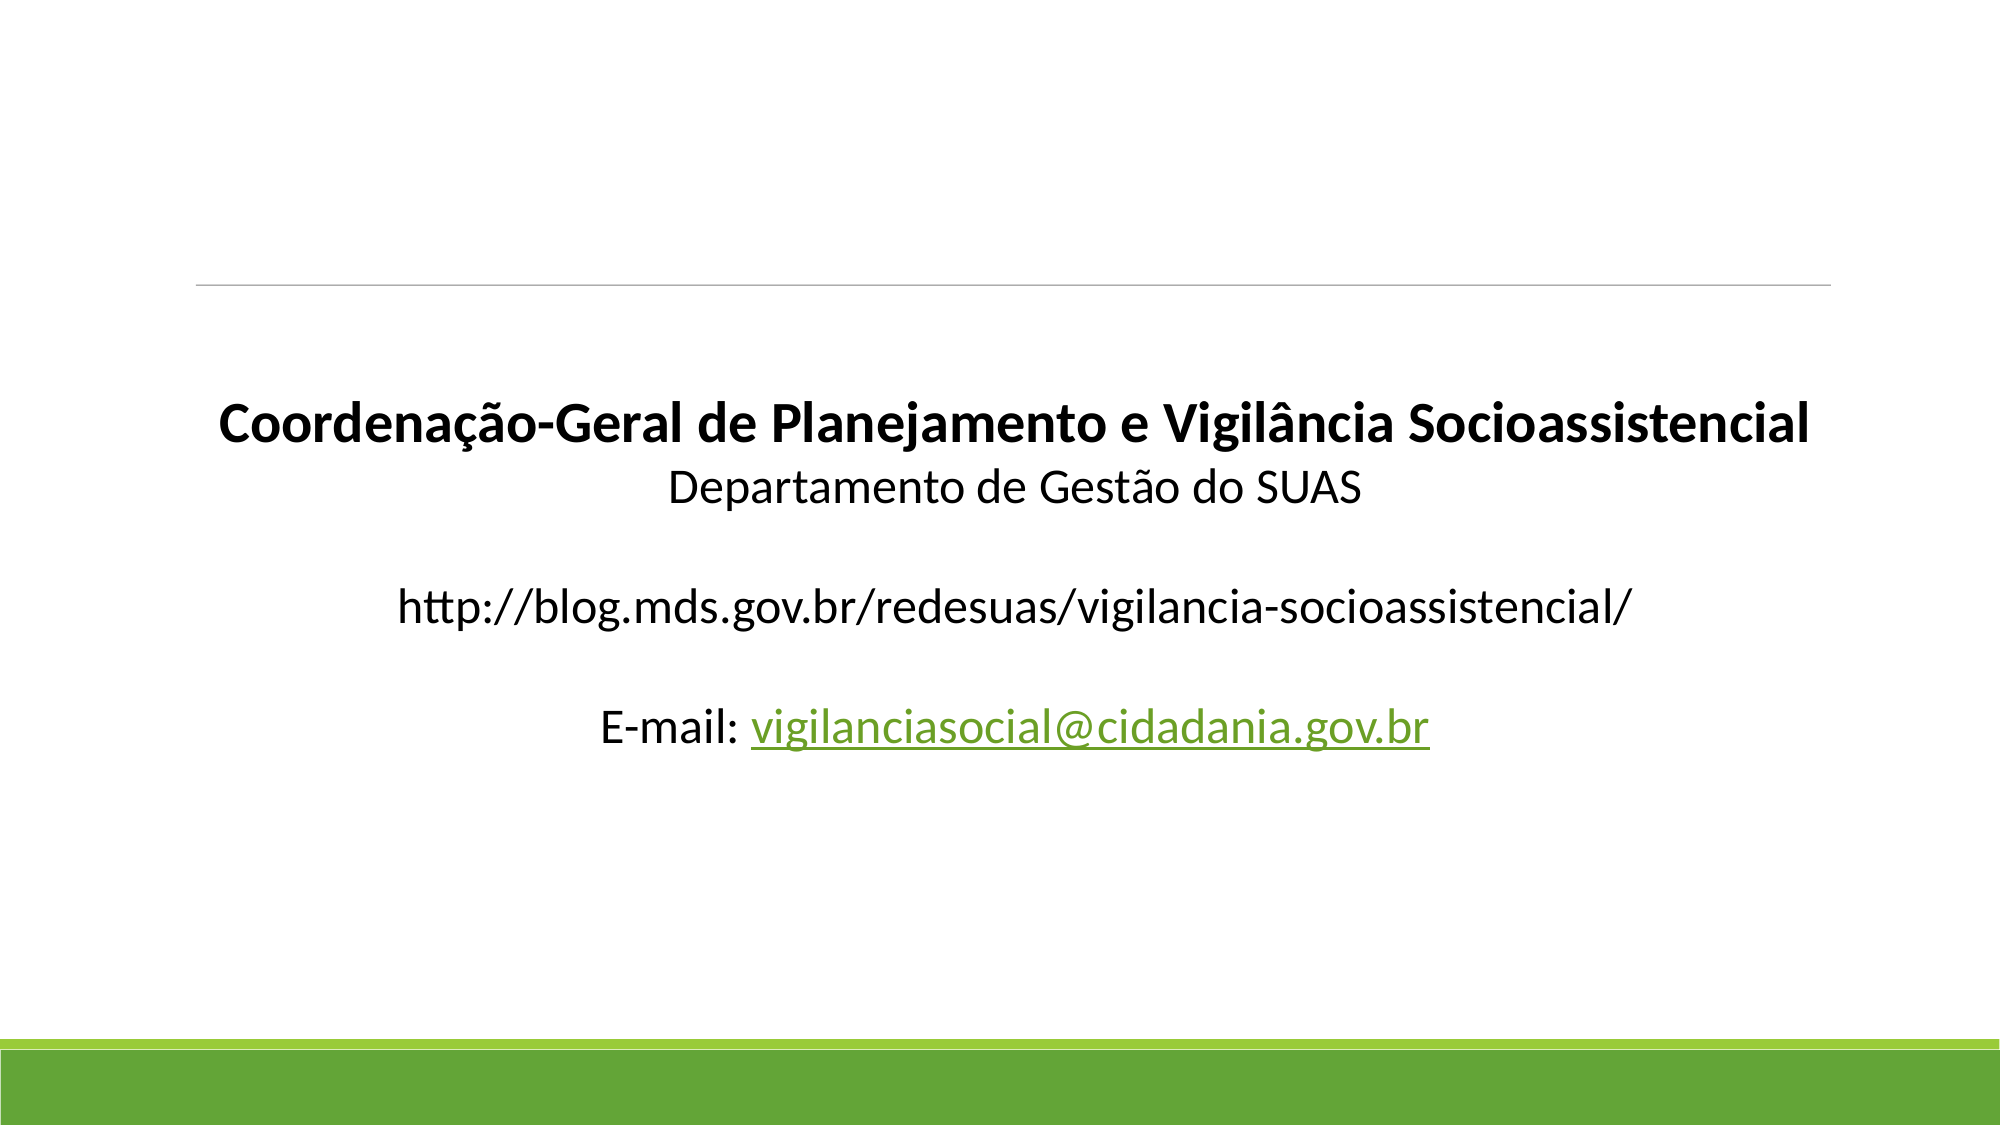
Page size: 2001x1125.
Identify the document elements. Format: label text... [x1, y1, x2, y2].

text_box Coordenação-Geral de Planejamento e Vigilância Socioassistencial Departamento de Gestão do SUAS http://blog.mds.gov.br/redesuas/vigilancia-socioassistencial/ E-mail: vigilanciasocial@cidadania.gov.br [143, 376, 1888, 882]
